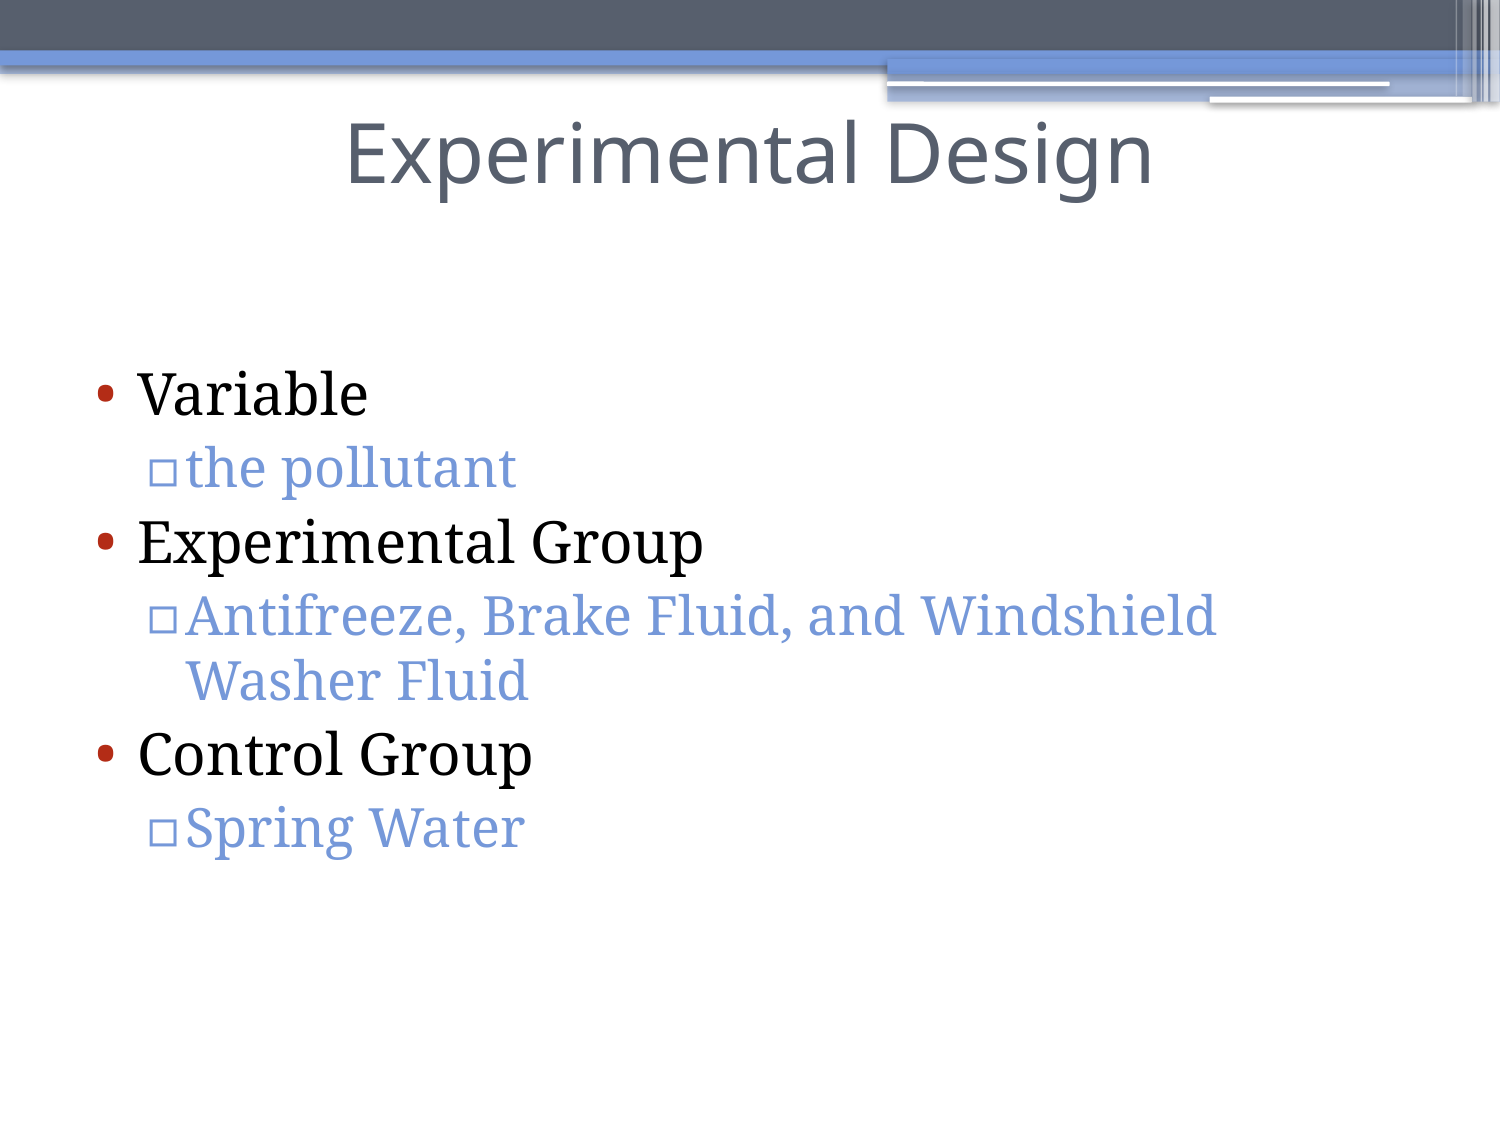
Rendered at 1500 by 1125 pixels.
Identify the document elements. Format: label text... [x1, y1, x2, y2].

list Variable the pollutant Experimental Group Antifreeze, Brake Fluid, and Windshield Washer Fluid Control Group Spring Water [62, 350, 1413, 925]
title Experimental Design [75, 62, 1425, 238]
